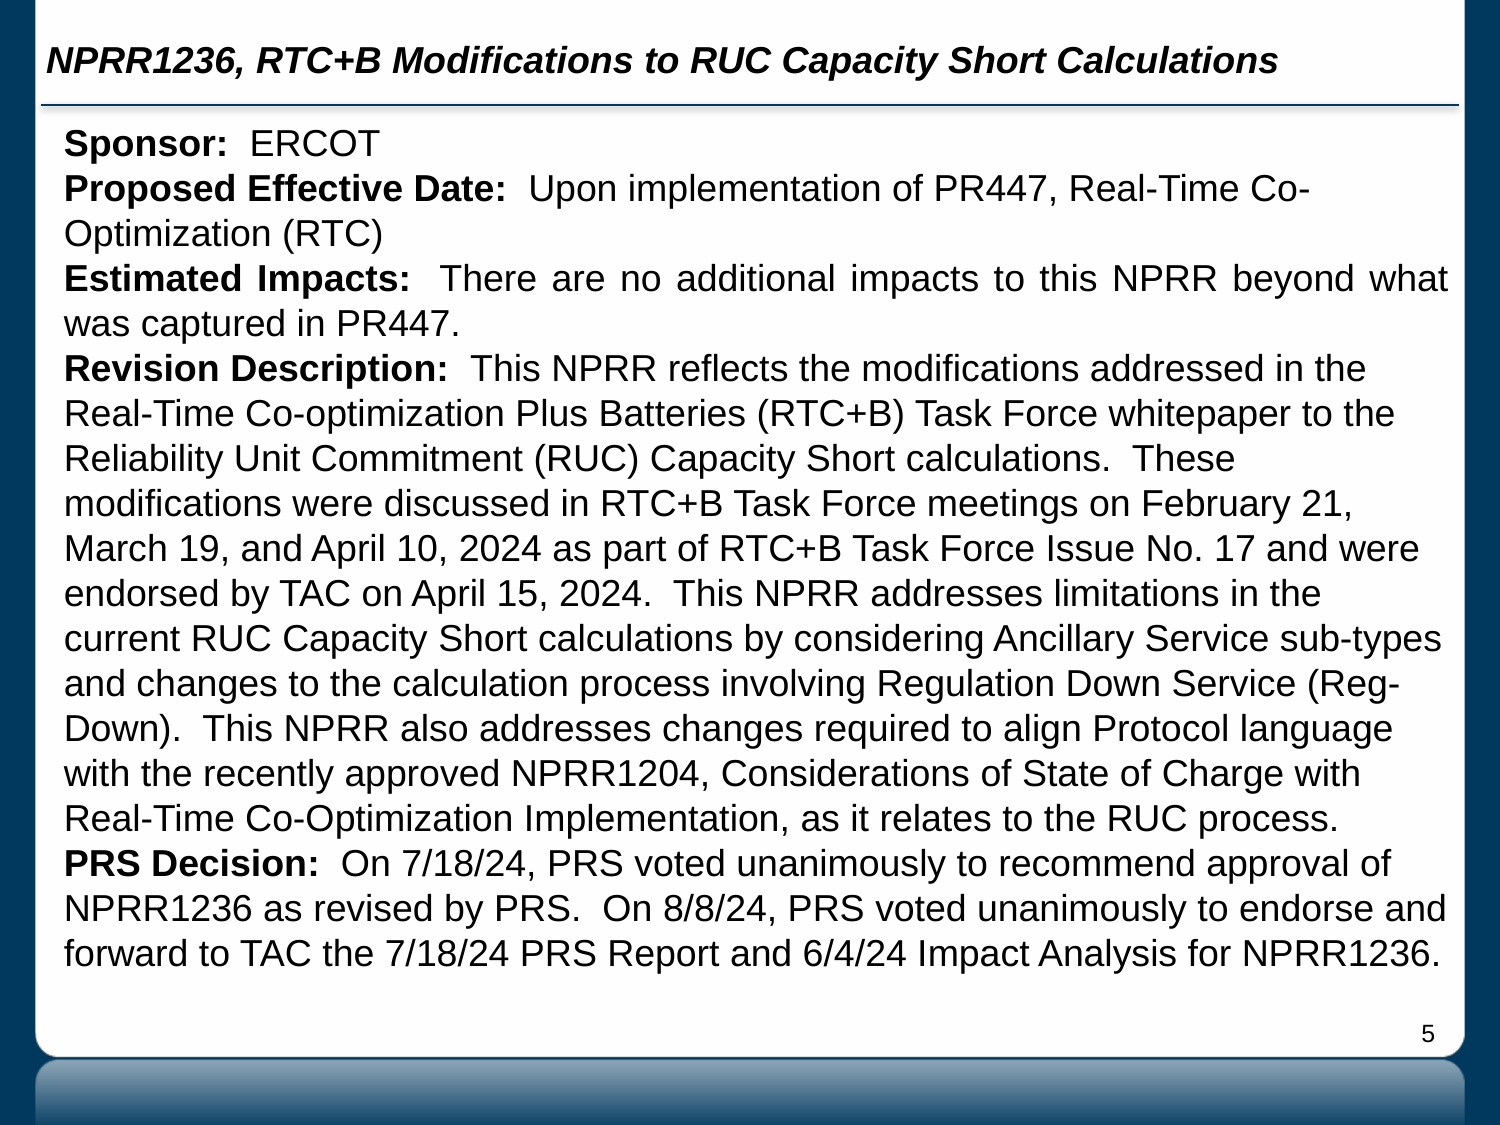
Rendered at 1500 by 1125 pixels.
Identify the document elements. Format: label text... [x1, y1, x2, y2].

title NPRR1236, RTC+B Modifications to RUC Capacity Short Calculations [31, 20, 1464, 97]
picture [35, 0, 1465, 1125]
text_box Sponsor: ERCOT Proposed Effective Date: Upon implementation of PR447, Real-Time Co-Optimization (RTC) Estimated Impacts: There are no additional impacts to this NPRR beyond what was captured in PR447. Revision Description: This NPRR reflects the modifications addressed in the Real-Time Co-optimization Plus Batteries (RTC+B) Task Force whitepaper to the Reliability Unit Commitment (RUC) Capacity Short calculations. These modifications were discussed in RTC+B Task Force meetings on February 21, March 19, and April 10, 2024 as part of RTC+B Task Force Issue No. 17 and were endorsed by TAC on April 15, 2024. This NPRR addresses limitations in the current RUC Capacity Short calculations by considering Ancillary Service sub-types and changes to the calculation process involving Regulation Down Service (Reg-Down). This NPRR also addresses changes required to align Protocol language with the recently approved NPRR1204, Considerations of State of Charge with Real-Time Co-Optimization Implementation, as it relates to the RUC process. PRS Decision: On 7/18/24, PRS voted unanimously to recommend approval of NPRR1236 as revised by PRS. On 8/8/24, PRS voted unanimously to endorse and forward to TAC the 7/18/24 PRS Report and 6/4/24 Impact Analysis for NPRR1236. [11, 111, 1464, 1026]
